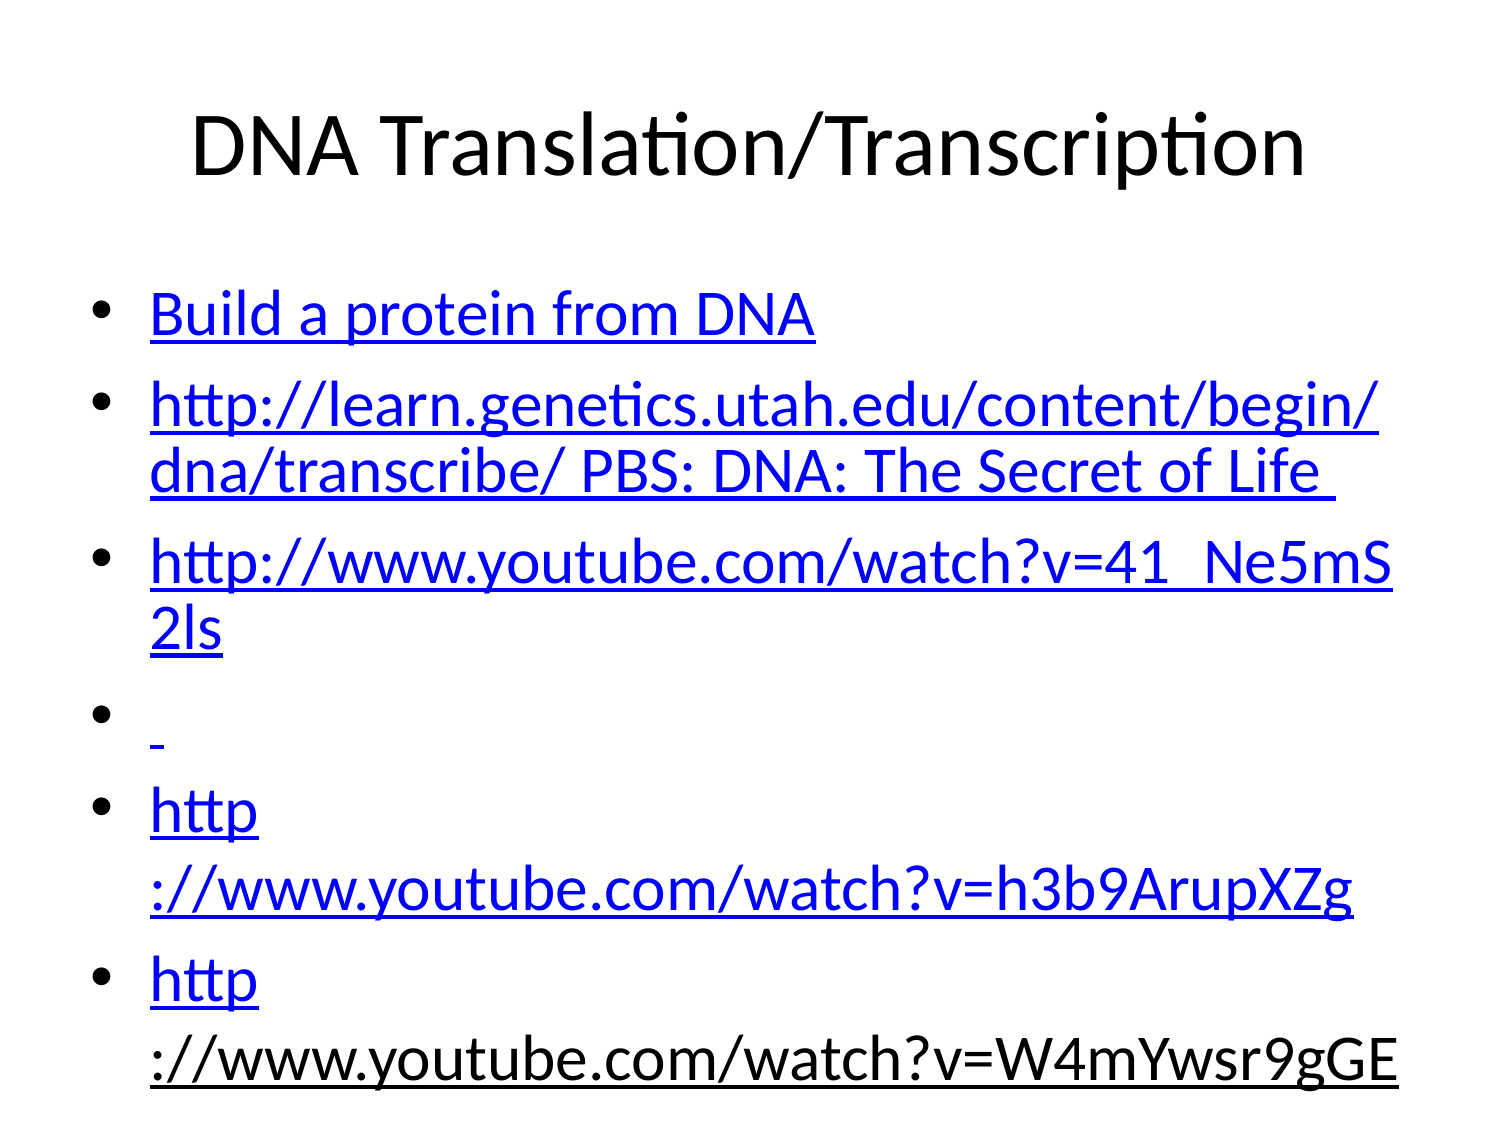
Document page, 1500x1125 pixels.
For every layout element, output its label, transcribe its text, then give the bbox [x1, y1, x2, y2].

list Build a protein from DNA http://learn.genetics.utah.edu/content/begin/dna/transcribe/ PBS: DNA: The Secret of Life http://www.youtube.com/watch?v=41_Ne5mS2ls http://www.youtube.com/watch?v=h3b9ArupXZg http://www.youtube.com/watch?v=W4mYwsr9gGE [75, 262, 1425, 1005]
title DNA Translation/Transcription [75, 45, 1425, 233]
